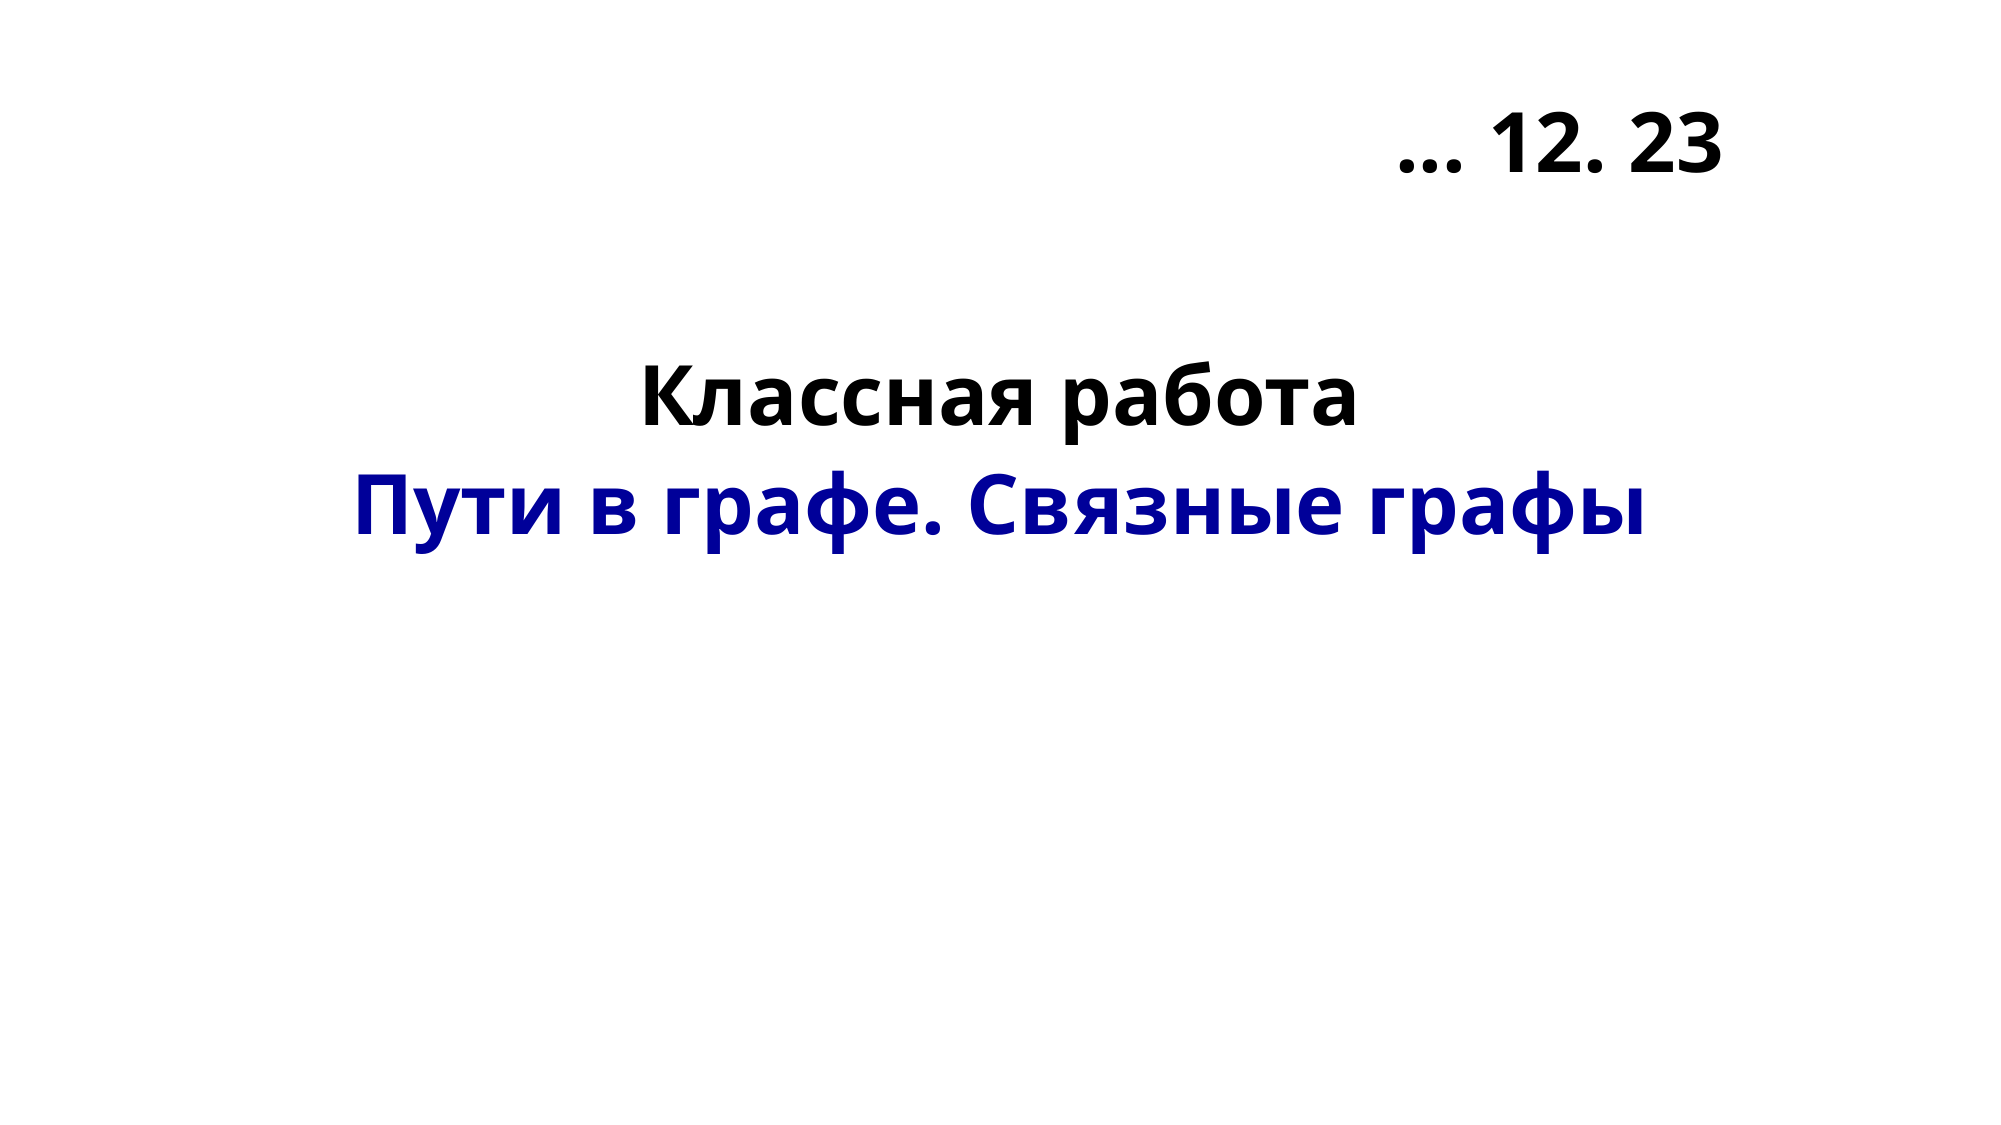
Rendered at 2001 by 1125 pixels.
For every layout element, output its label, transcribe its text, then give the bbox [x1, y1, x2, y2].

list Классная работа Пути в графе. Связные графы [137, 163, 1863, 878]
text_box ... 12. 23 [1380, 92, 1739, 198]
